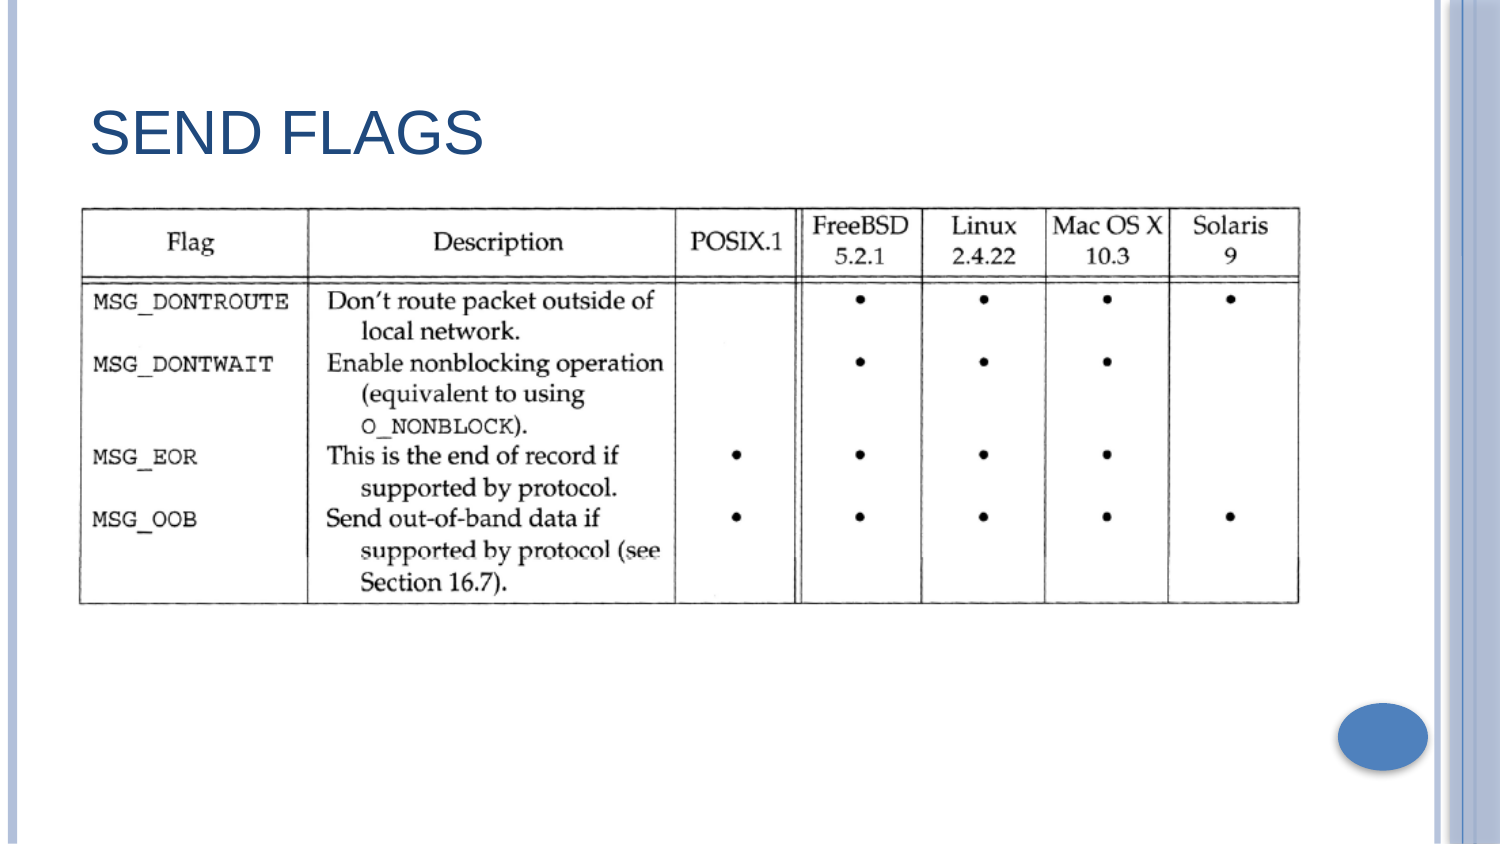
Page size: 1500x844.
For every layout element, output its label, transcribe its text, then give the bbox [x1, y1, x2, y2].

picture [74, 196, 1306, 610]
title Send flags [75, 33, 1300, 175]
